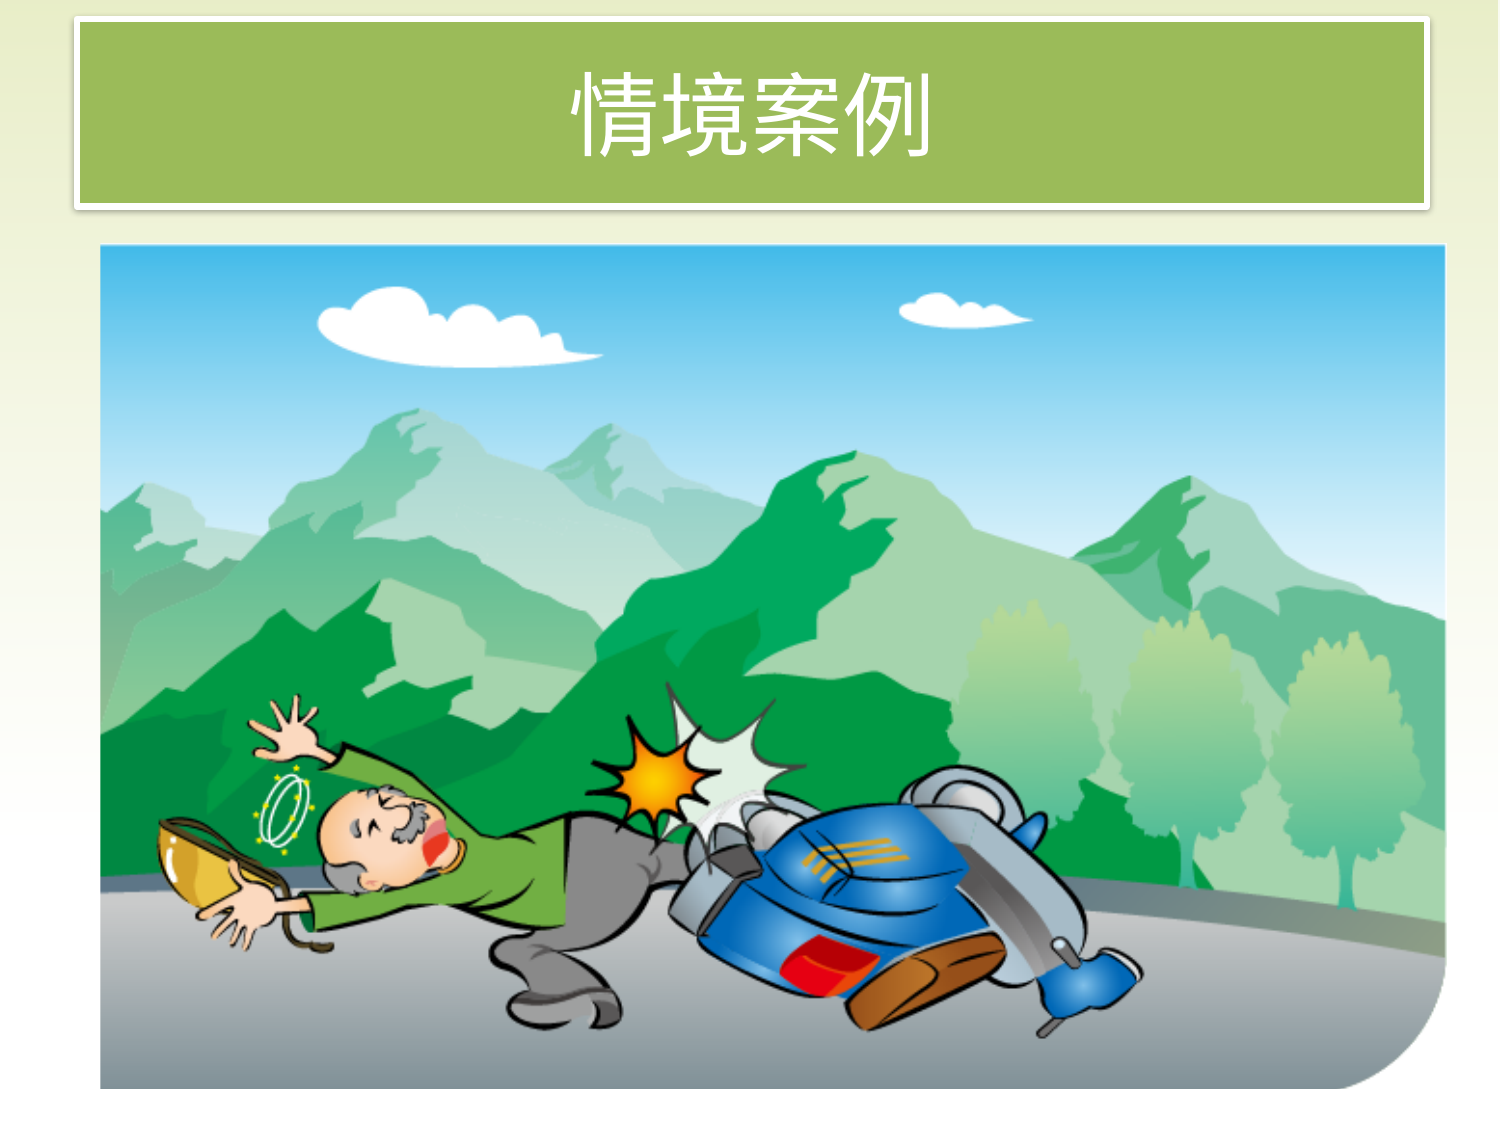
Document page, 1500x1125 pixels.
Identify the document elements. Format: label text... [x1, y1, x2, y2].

title 情境案例 [74, 16, 1430, 210]
picture [0, 0, 1500, 1125]
